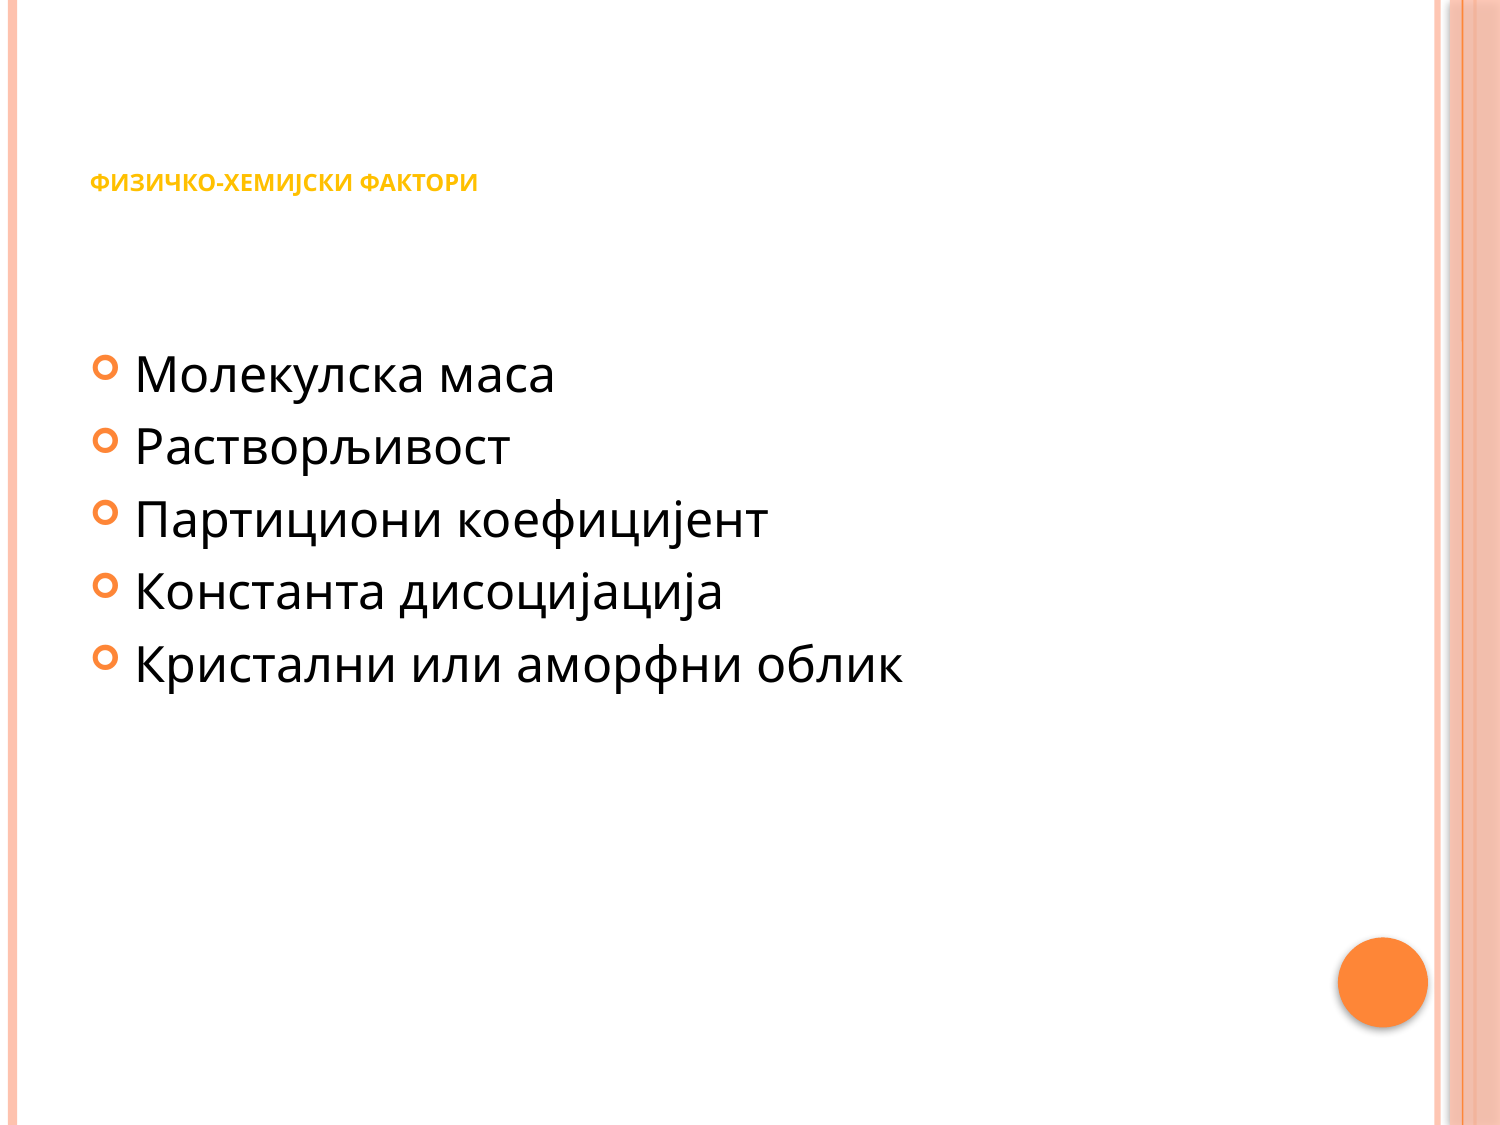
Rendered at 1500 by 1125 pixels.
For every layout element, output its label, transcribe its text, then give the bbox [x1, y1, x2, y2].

title Физичко-хемијски фактори [75, 45, 1300, 233]
list Молекулска маса Растворљивост Партициони коефицијент Константа дисоцијација Кристални или аморфни облик [75, 262, 1300, 1062]
